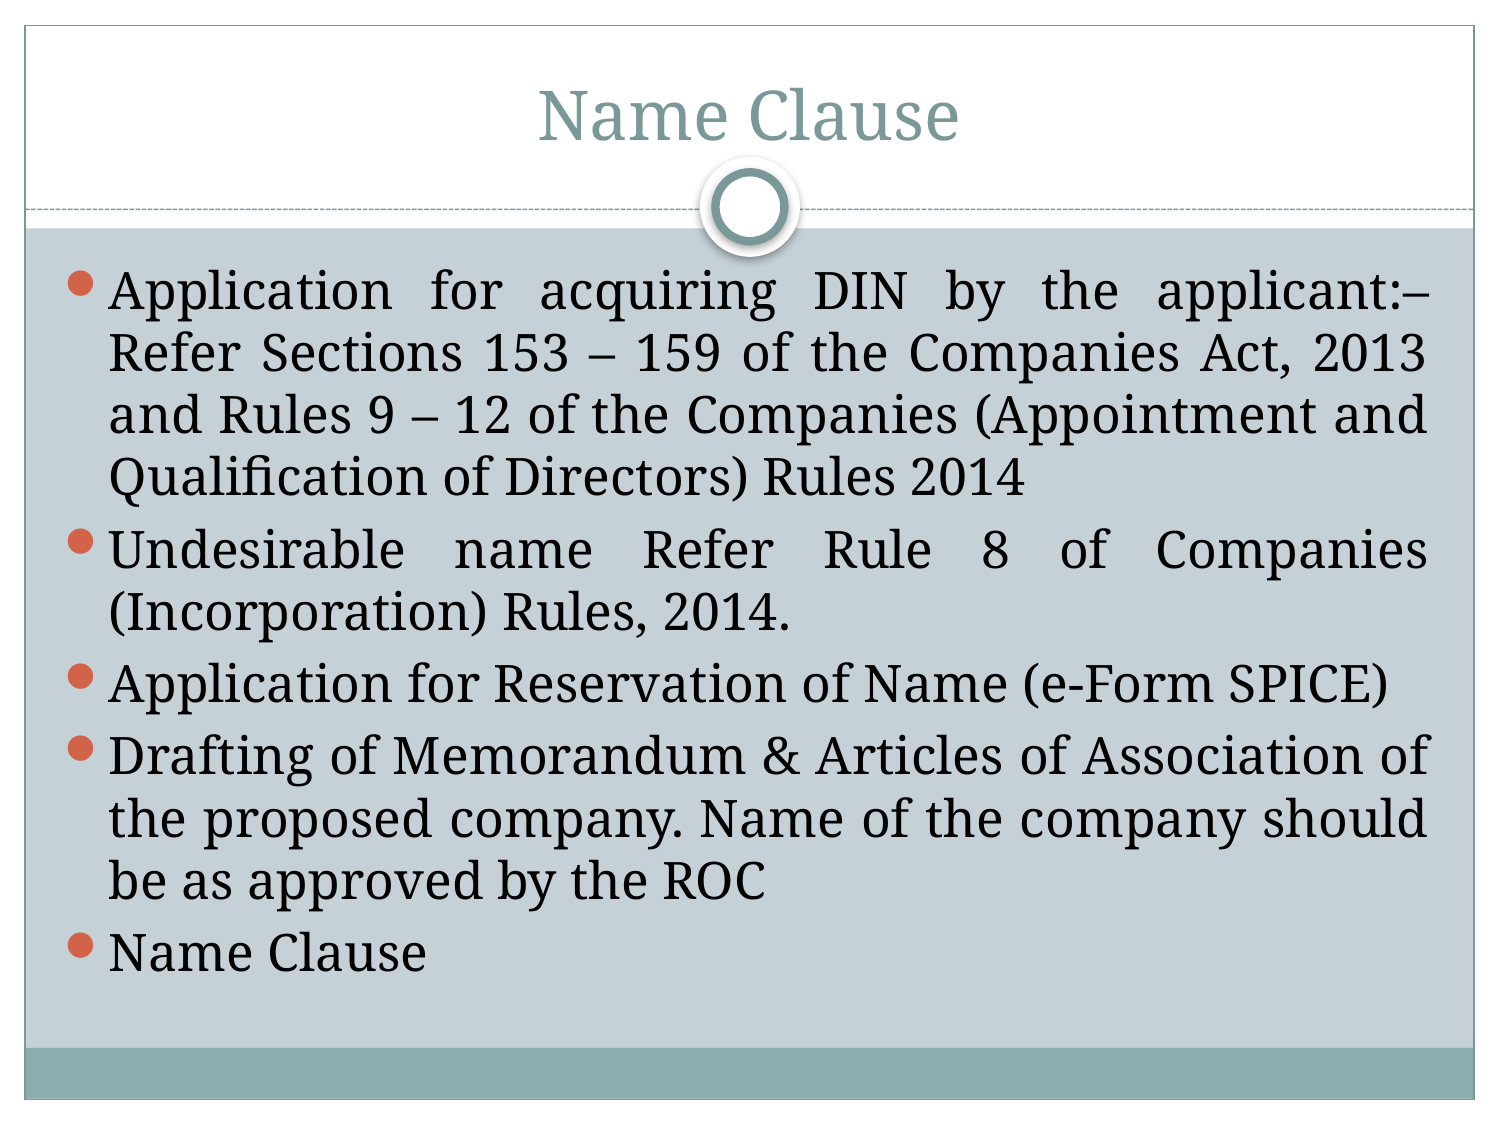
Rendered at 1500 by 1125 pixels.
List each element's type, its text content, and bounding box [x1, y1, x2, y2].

list Application for acquiring DIN by the applicant:– Refer Sections 153 – 159 of the Companies Act, 2013 and Rules 9 – 12 of the Companies (Appointment and Qualification of Directors) Rules 2014 Undesirable name Refer Rule 8 of Companies (Incorporation) Rules, 2014. Application for Reservation of Name (e-Form SPICE) Drafting of Memorandum & Articles of Association of the proposed company. Name of the company should be as approved by the ROC Name Clause [49, 250, 1445, 1001]
title Name Clause [49, 37, 1450, 162]
